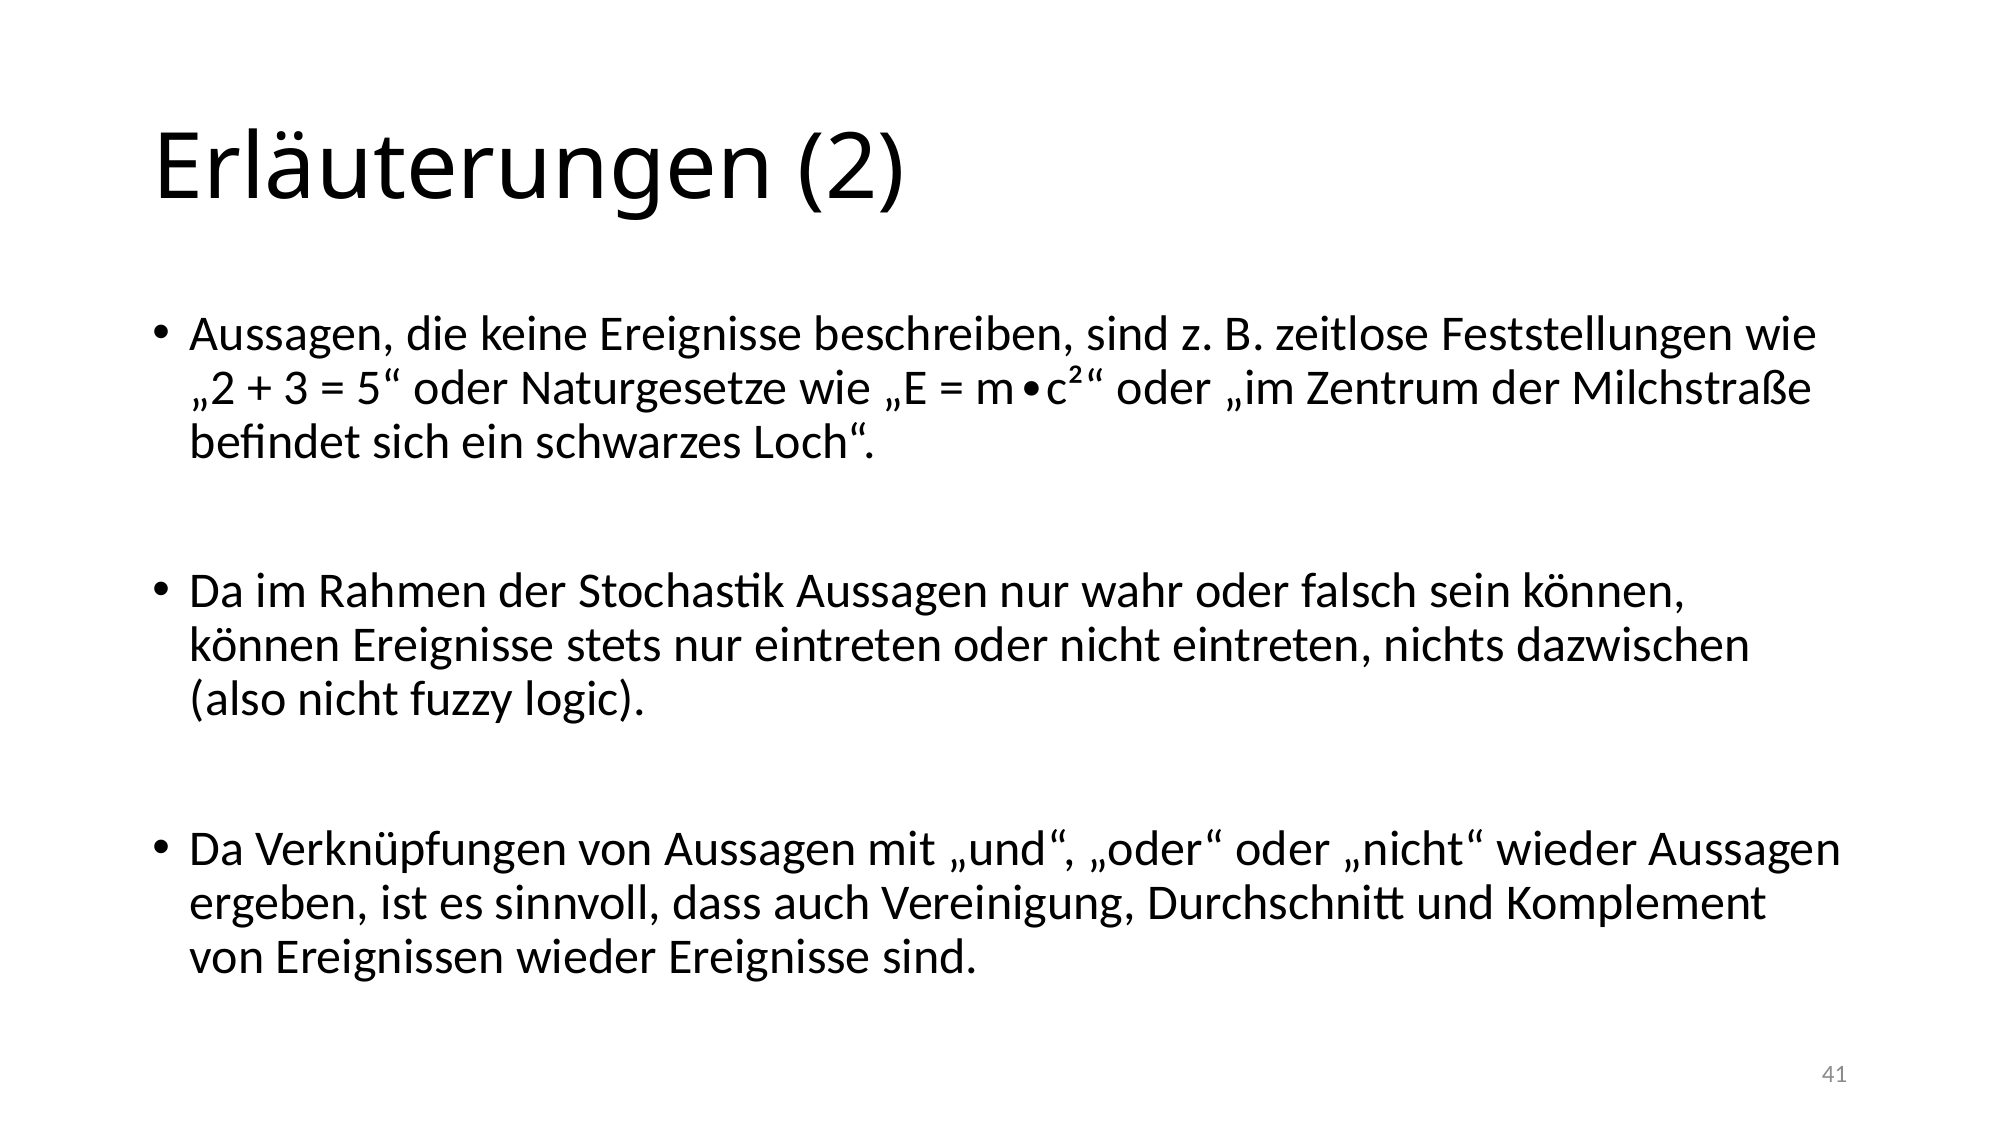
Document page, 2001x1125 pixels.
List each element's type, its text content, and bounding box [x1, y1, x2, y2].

slide_number 41 [1412, 1042, 1863, 1103]
list Aussagen, die keine Ereignisse beschreiben, sind z. B. zeitlose Feststellungen wie „2 + 3 = 5“ oder Naturgesetze wie „E = m∙c²“ oder „im Zentrum der Milchstraße befindet sich ein schwarzes Loch“. Da im Rahmen der Stochastik Aussagen nur wahr oder falsch sein können, können Ereignisse stets nur eintreten oder nicht eintreten, nichts dazwischen (also nicht fuzzy logic). Da Verknüpfungen von Aussagen mit „und“, „oder“ oder „nicht“ wieder Aussagen ergeben, ist es sinnvoll, dass auch Vereinigung, Durchschnitt und Komplement von Ereignissen wieder Ereignisse sind. [137, 299, 1863, 1014]
title Erläuterungen (2) [137, 59, 1882, 278]
